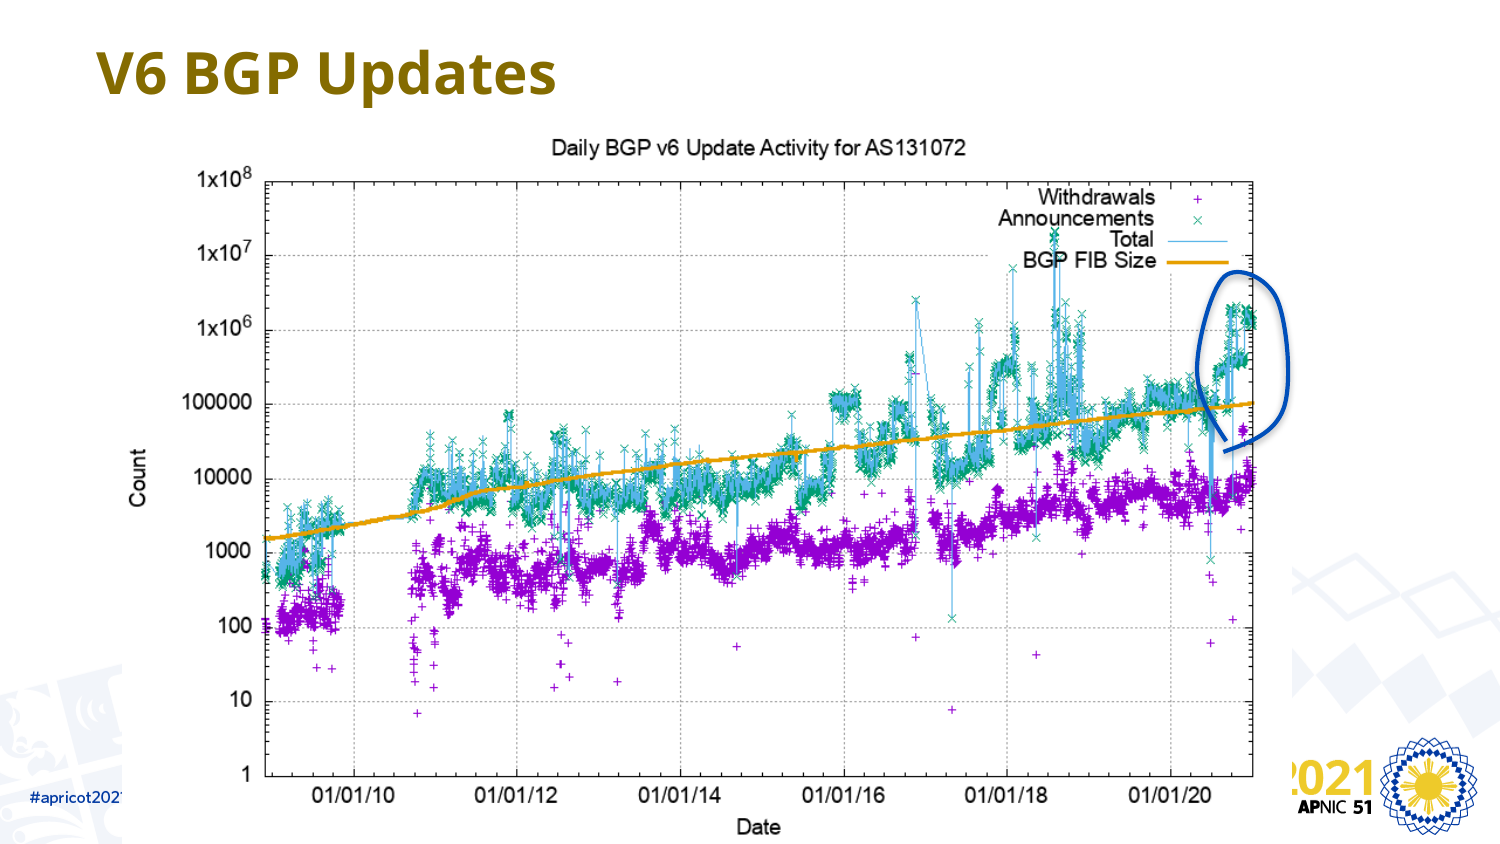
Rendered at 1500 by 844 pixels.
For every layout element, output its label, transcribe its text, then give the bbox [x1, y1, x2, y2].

title V6 BGP Updates [95, 0, 1432, 142]
picture [0, 0, 1500, 844]
